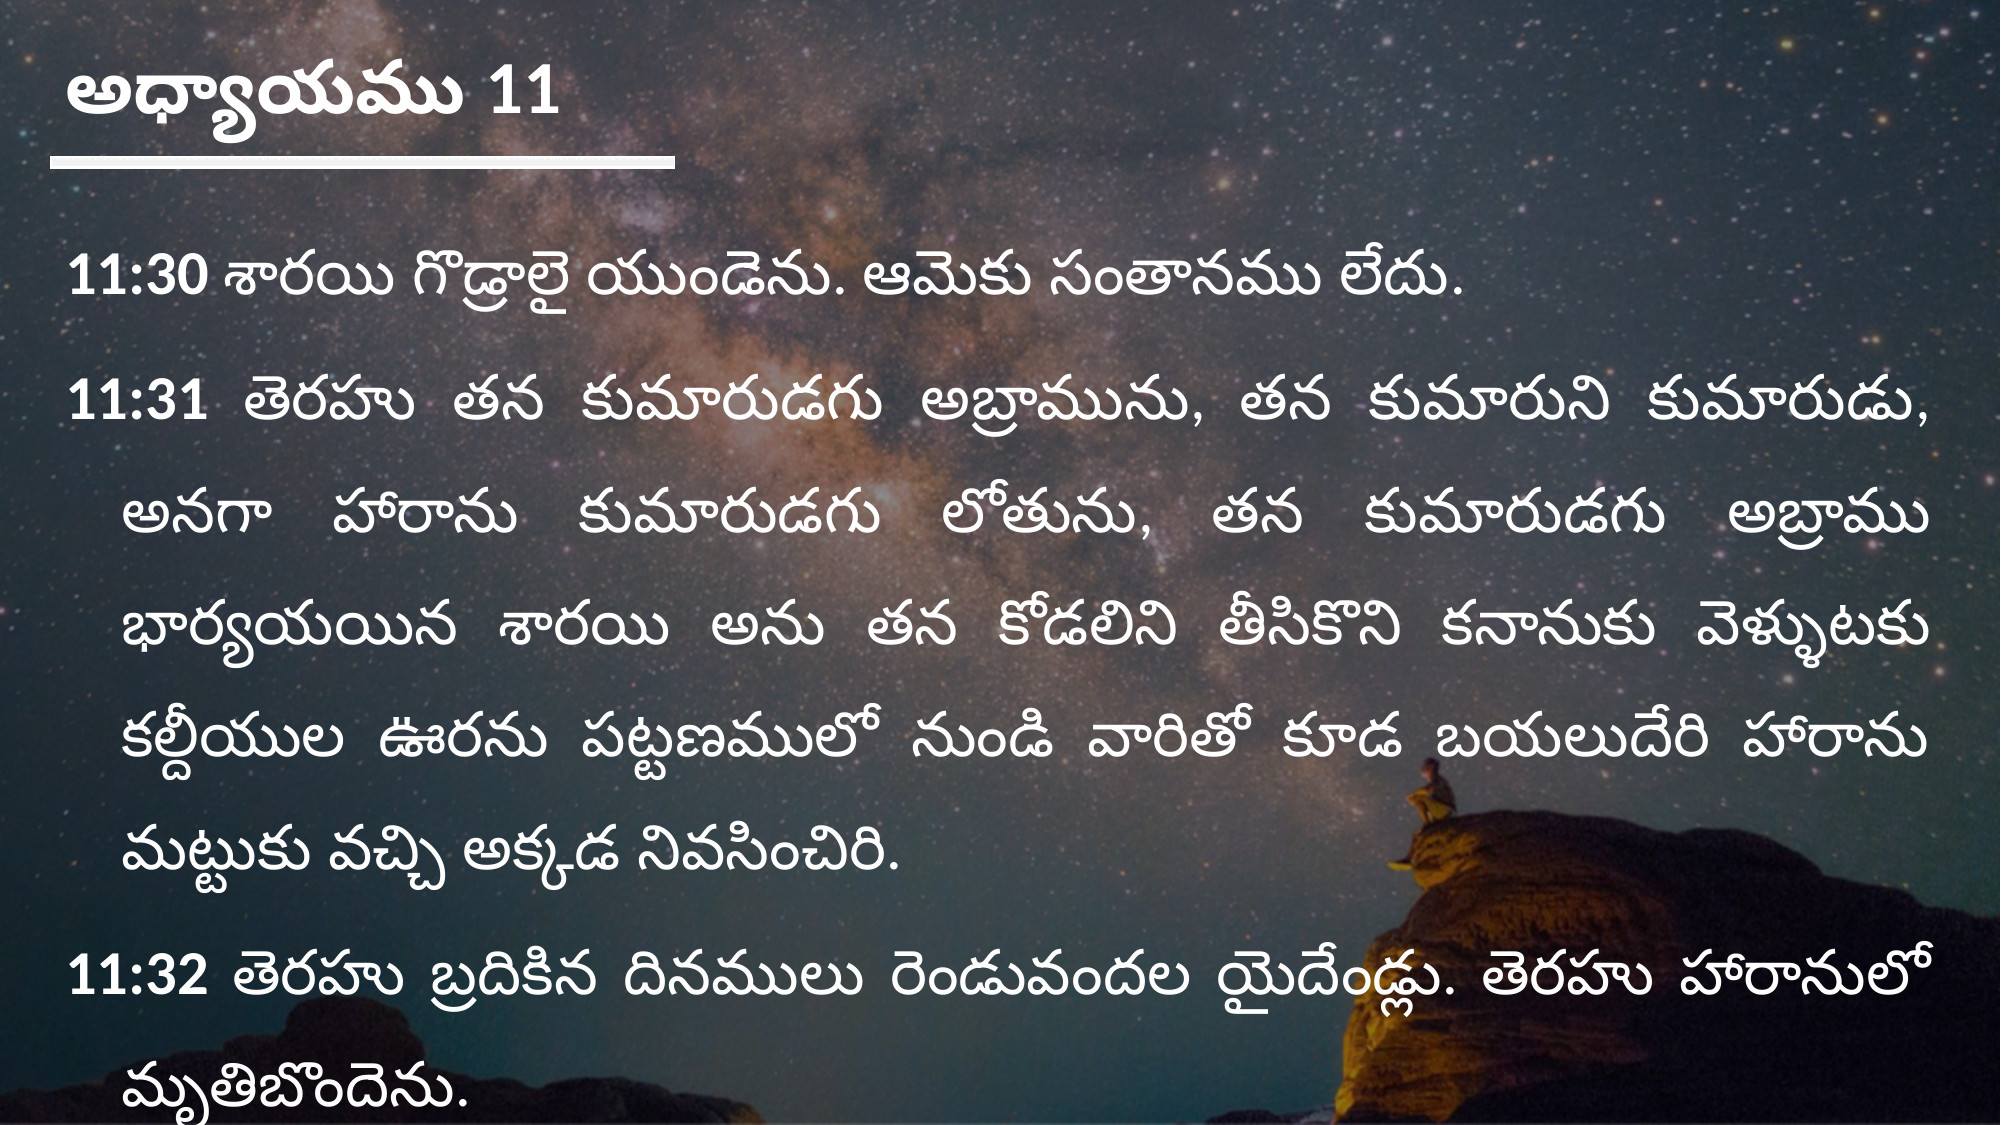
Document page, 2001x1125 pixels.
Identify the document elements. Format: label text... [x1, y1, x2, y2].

picture [0, 0, 2000, 1125]
title అధ్యాయము 11 [50, 0, 1925, 167]
list 11:30 శారయి గొడ్రాలై యుండెను. ఆమెకు సంతానము లేదు. 11:31 తెరహు తన కుమారుడగు అబ్రామును, తన కుమారుని కుమారుడు, అనగా హారాను కుమారుడగు లోతును, తన కుమారుడగు అబ్రాము భార్యయయిన శారయి అను తన కోడలిని తీసికొని కనానుకు వెళ్ళుటకు కల్దీయుల ఊరను పట్టణములో నుండి వారితో కూడ బయలుదేరి హారాను మట్టుకు వచ్చి అక్కడ నివసించిరి. 11:32 తెరహు బ్రదికిన దినములు రెండువందల యైదేండ్లు. తెరహు హారానులో మృతిబొందెను. [50, 187, 1946, 1063]
